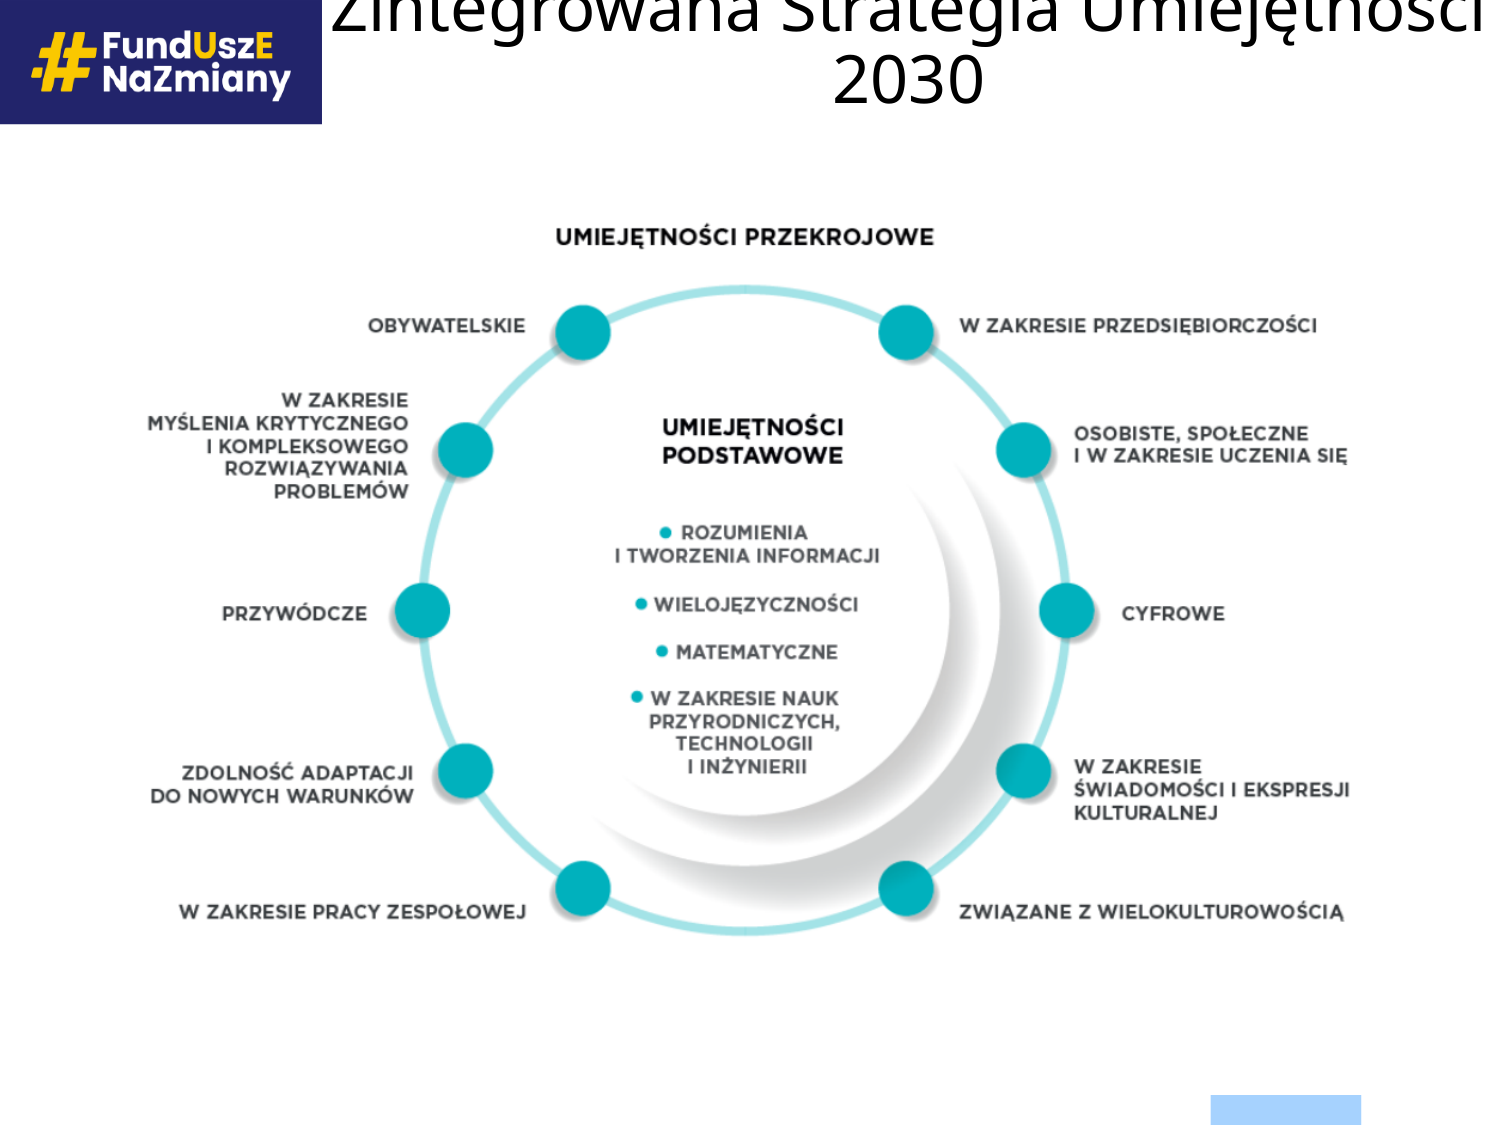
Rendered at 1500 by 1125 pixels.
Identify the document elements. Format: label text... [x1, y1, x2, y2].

title Zintegrowana Strategia Umiejętności 2030 [262, 40, 1500, 132]
picture [0, 0, 1500, 1125]
